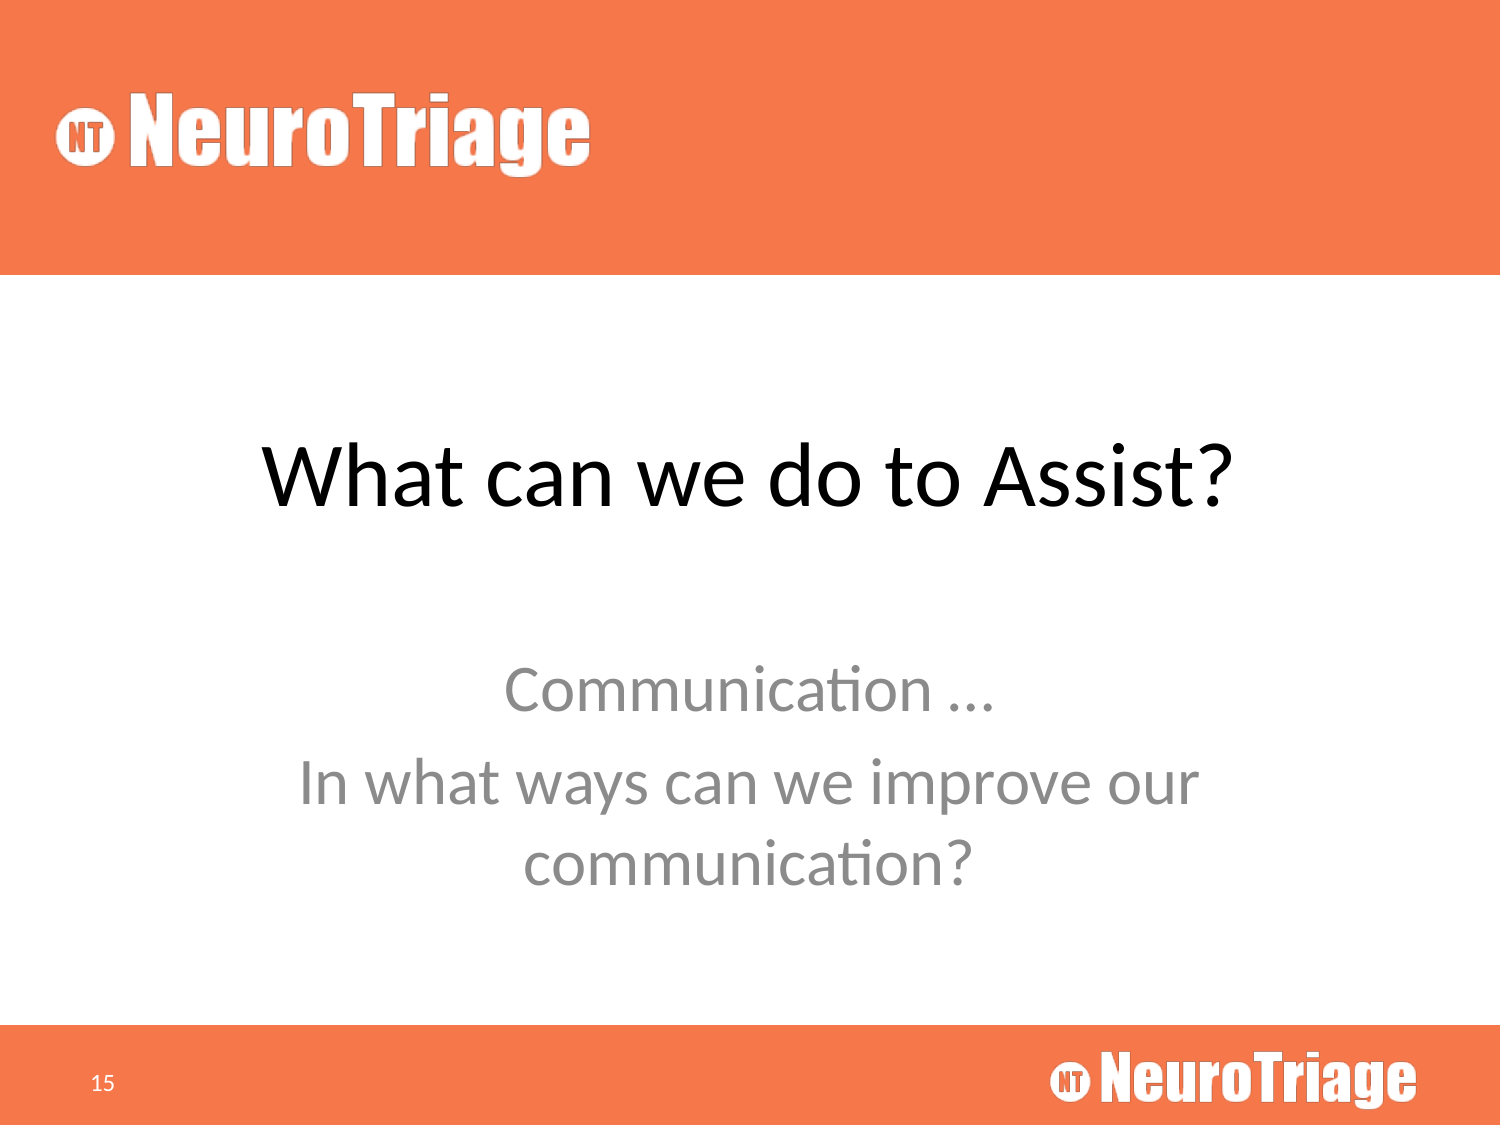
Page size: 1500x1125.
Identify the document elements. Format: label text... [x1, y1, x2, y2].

picture [1037, 1030, 1425, 1125]
title What can we do to Assist? [112, 349, 1388, 591]
slide_number 15 [75, 1051, 425, 1112]
subtitle Communication … In what ways can we improve our communication? [225, 637, 1275, 925]
picture [37, 62, 603, 200]
